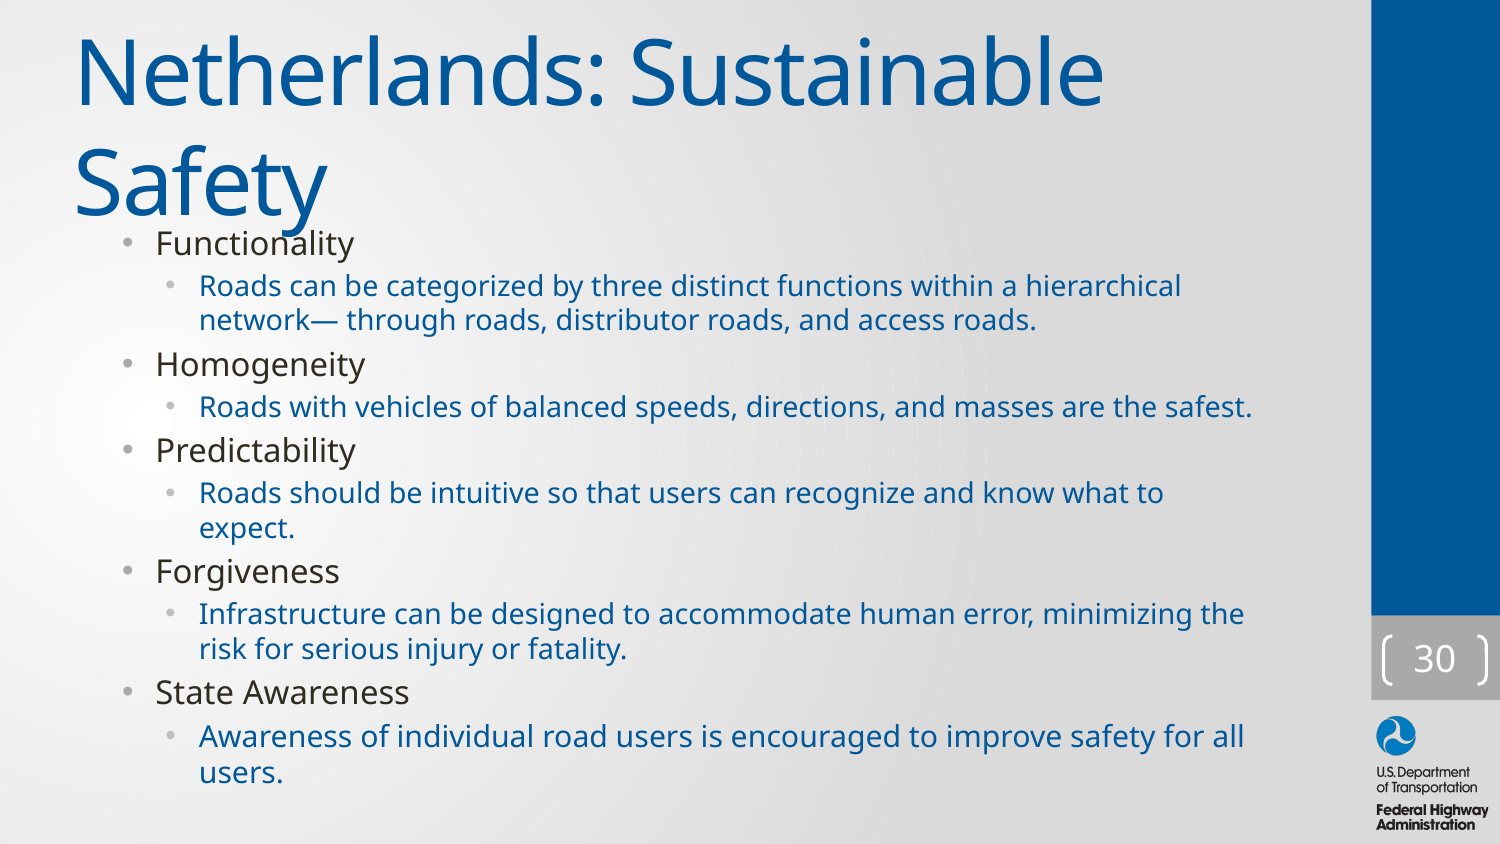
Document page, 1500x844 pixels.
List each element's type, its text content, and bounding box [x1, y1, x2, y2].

list Functionality Roads can be categorized by three distinct functions within a hierarchical network— through roads, distributor roads, and access roads. Homogeneity Roads with vehicles of balanced speeds, directions, and masses are the safest. Predictability Roads should be intuitive so that users can recognize and know what to expect. Forgiveness Infrastructure can be designed to accommodate human error, minimizing the risk for serious injury or fatality. State Awareness Awareness of individual road users is encouraged to improve safety for all users. [90, 214, 1278, 810]
title Netherlands: Sustainable Safety [58, 33, 1309, 215]
slide_number 30 [1381, 634, 1488, 687]
